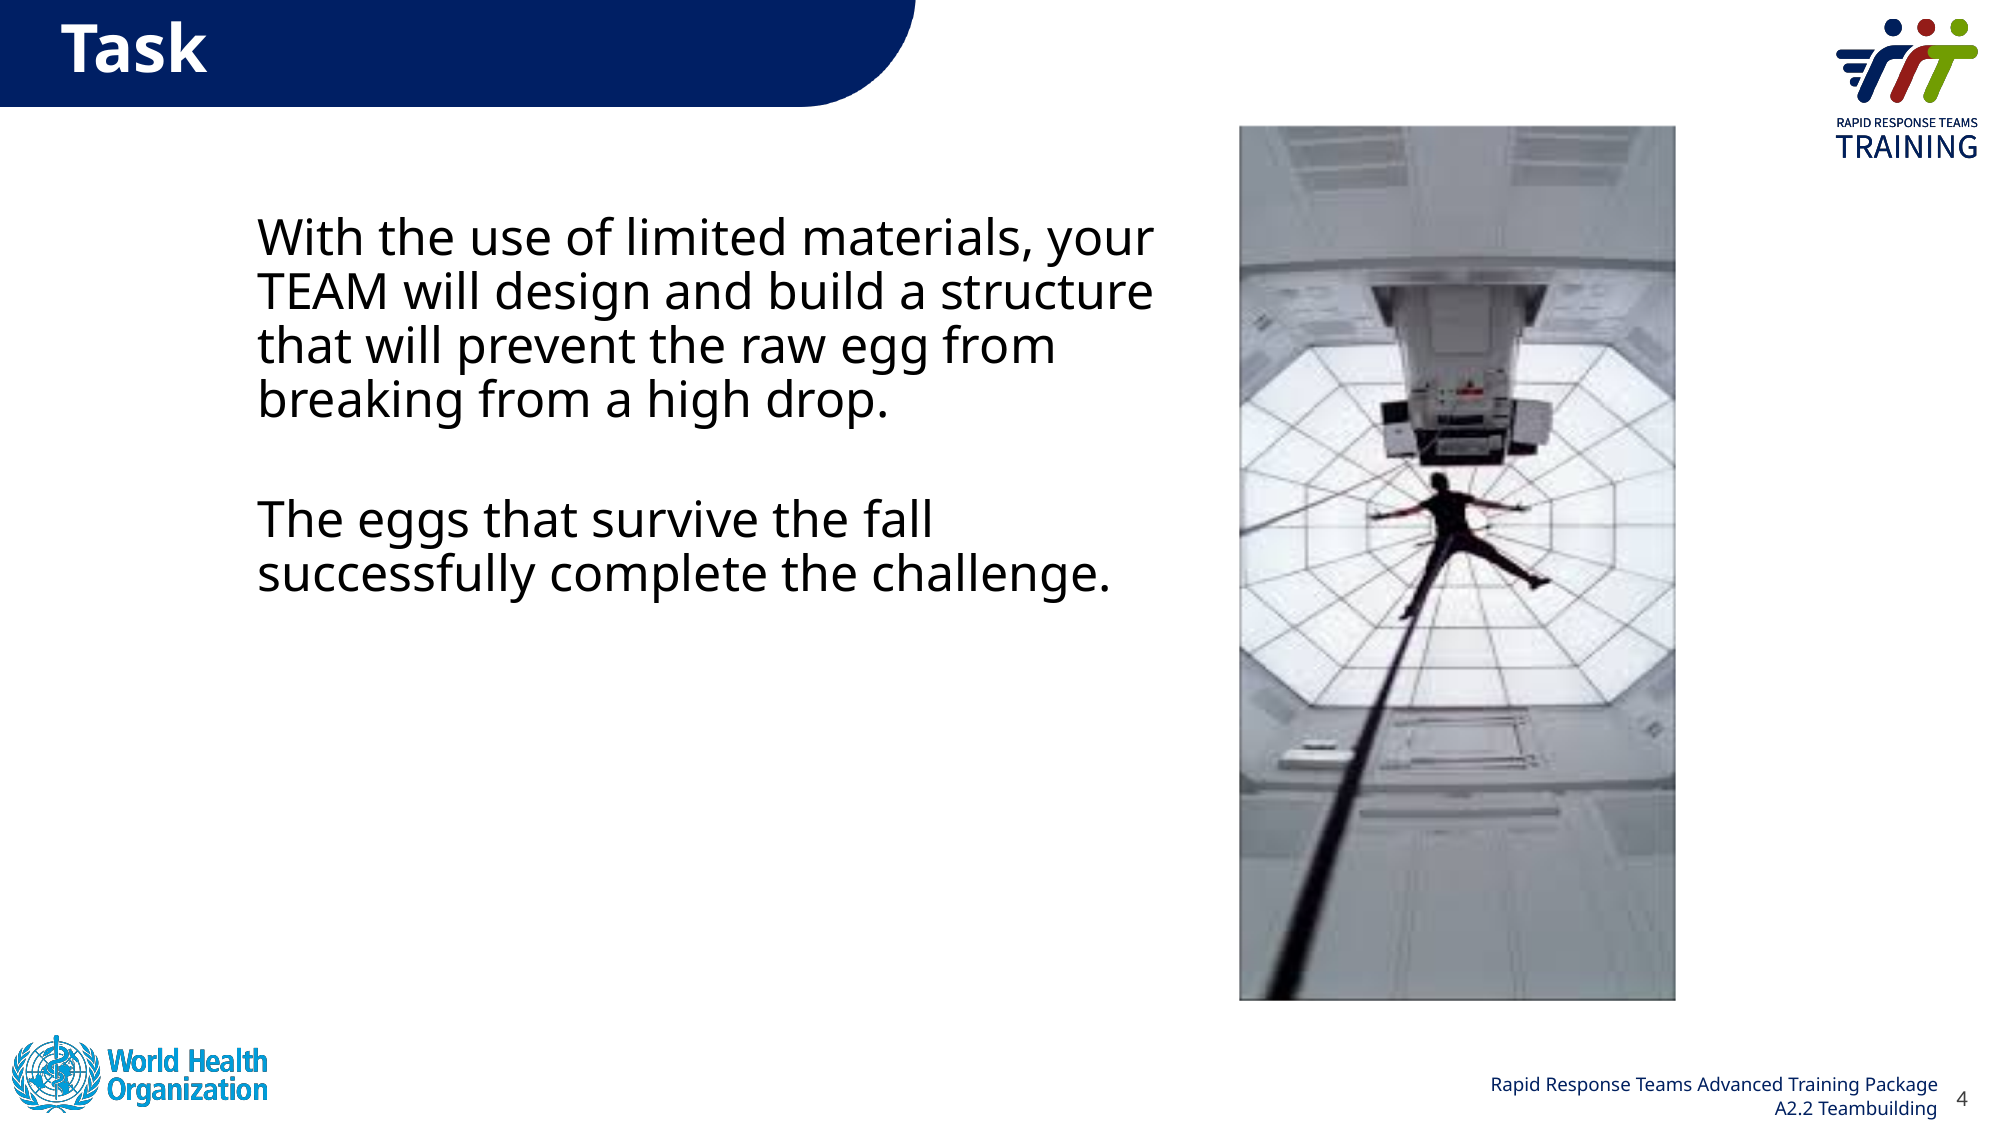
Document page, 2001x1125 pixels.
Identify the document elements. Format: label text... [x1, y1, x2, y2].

picture [30, 1083, 37, 1091]
picture [1835, 19, 1978, 167]
list With the use of limited materials, your TEAM will design and build a structure that will prevent the raw egg from breaking from a high drop. The eggs that survive the fall successfully complete the challenge. [249, 204, 1166, 969]
picture [46, 1056, 54, 1062]
picture [24, 1054, 36, 1087]
text_box Task [52, 0, 1038, 94]
picture [12, 1035, 54, 1068]
picture [1019, 127, 1895, 1000]
picture [34, 1054, 43, 1078]
picture [50, 1108, 62, 1113]
picture [40, 1062, 47, 1070]
picture [71, 1053, 90, 1091]
picture [22, 1062, 26, 1077]
picture [59, 1035, 267, 1113]
picture [12, 1083, 48, 1113]
picture [0, 0, 916, 107]
picture [36, 1088, 78, 1105]
